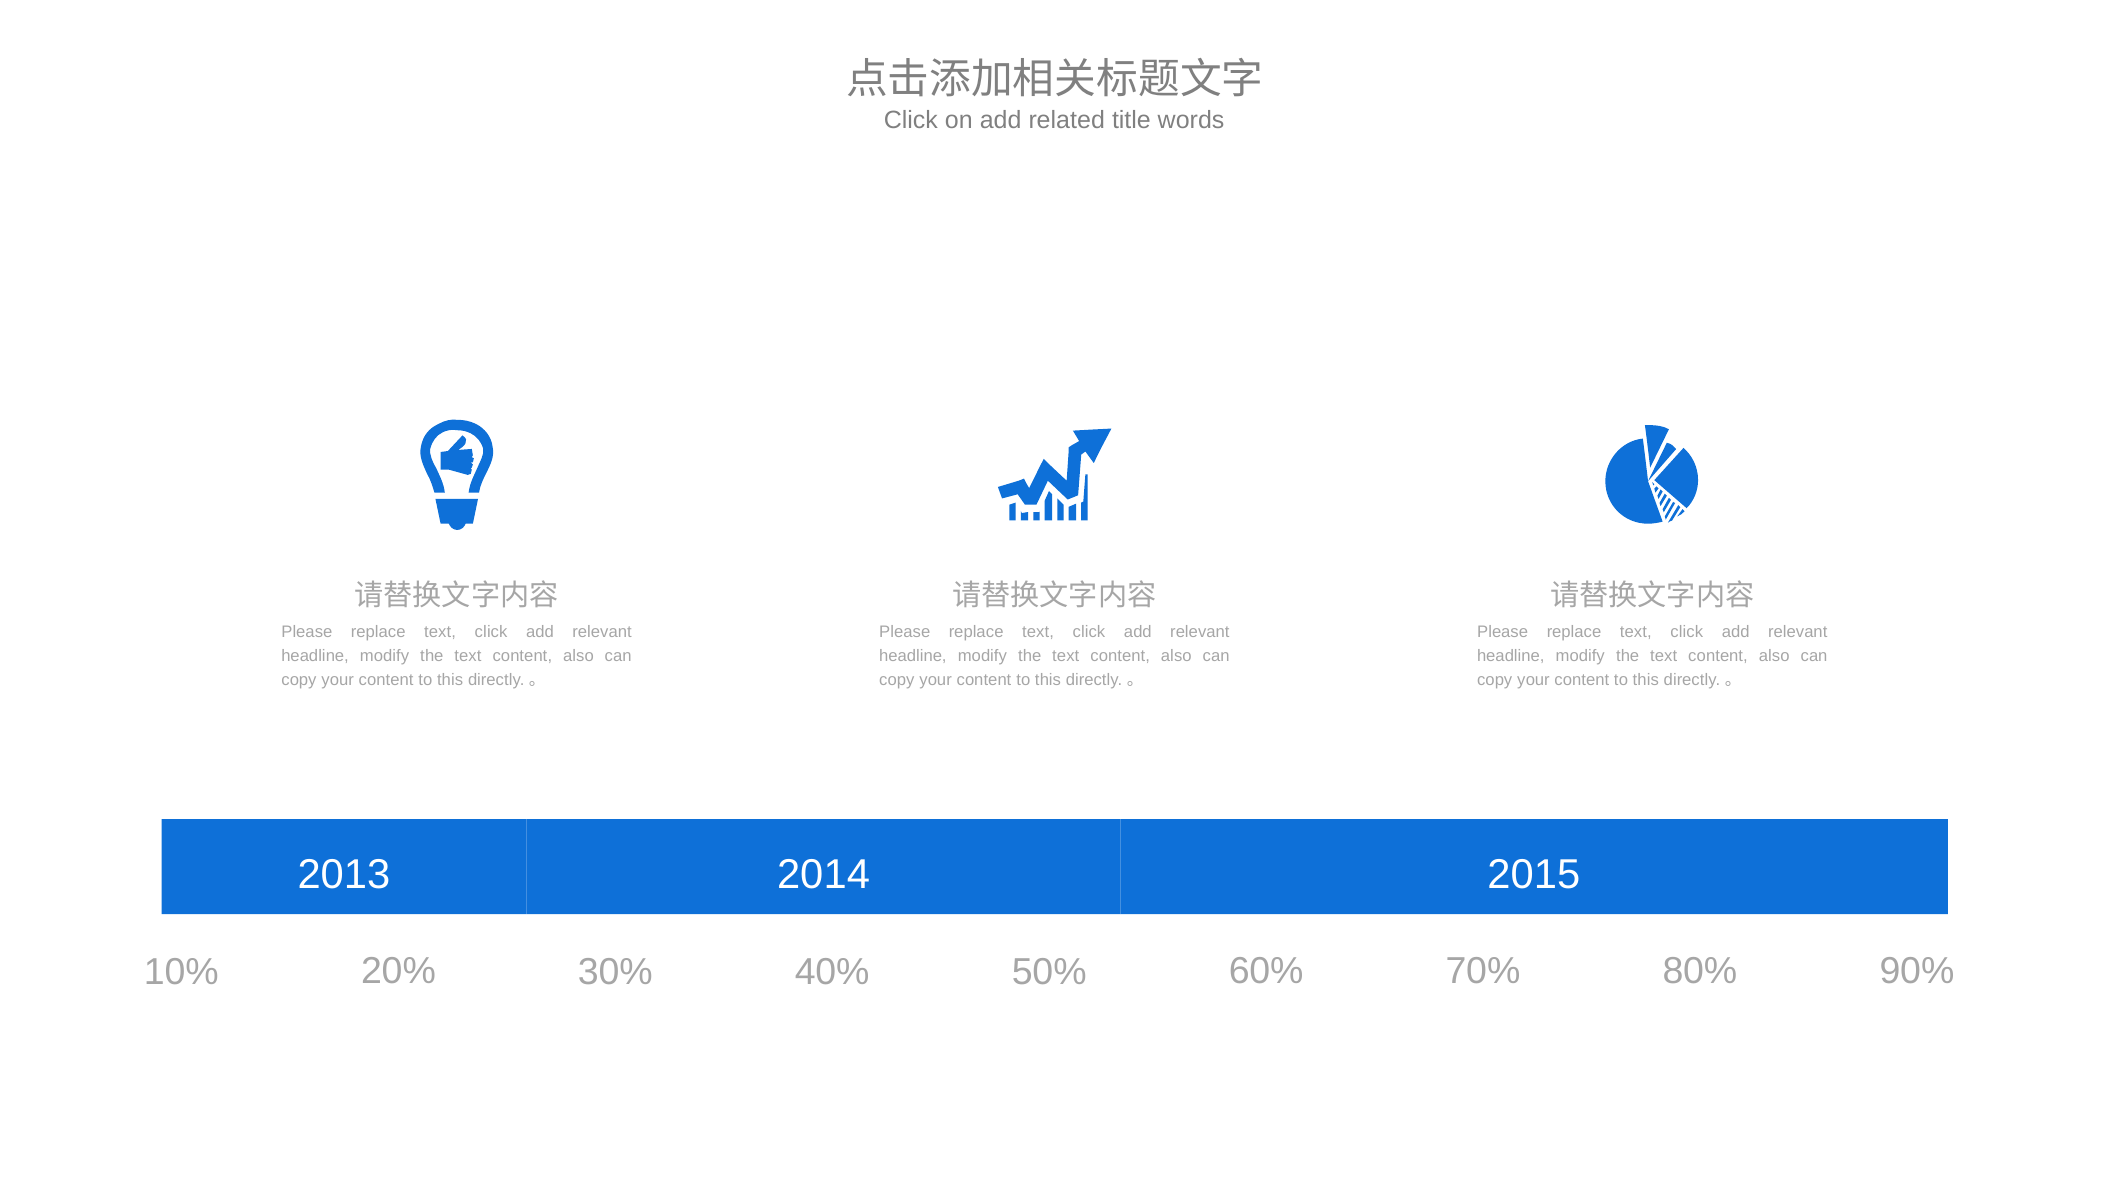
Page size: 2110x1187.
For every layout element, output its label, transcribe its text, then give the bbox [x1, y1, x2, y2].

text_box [864, 561, 1245, 698]
text_box [1081, 474, 1088, 521]
text_box 2013 [161, 818, 526, 915]
text_box [1033, 510, 1040, 521]
text_box [1654, 447, 1699, 509]
text_box [997, 428, 1112, 505]
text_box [266, 561, 647, 698]
text_box 30% [563, 930, 668, 1000]
text_box Click on add related title words [864, 95, 1246, 158]
text_box [1009, 502, 1016, 521]
text_box 70% [1430, 929, 1536, 999]
text_box 80% [1647, 929, 1753, 999]
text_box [1462, 561, 1843, 698]
text_box 40% [780, 930, 885, 999]
text_box [1667, 505, 1685, 523]
text_box [1605, 438, 1677, 524]
text_box 点击添加相关标题文字 [803, 44, 1307, 107]
text_box 60% [1213, 929, 1319, 999]
text_box [1068, 503, 1077, 521]
text_box [420, 419, 494, 493]
text_box [435, 498, 479, 530]
text_box 2014 [526, 818, 1119, 915]
text_box 90% [1864, 929, 1970, 999]
text_box 20% [346, 929, 451, 999]
text_box [1044, 491, 1053, 521]
text_box [1020, 510, 1029, 521]
text_box 2015 [1119, 818, 1949, 915]
text_box [1644, 425, 1669, 468]
text_box 10% [129, 930, 234, 1000]
text_box [1057, 498, 1064, 521]
text_box 50% [997, 930, 1102, 1000]
